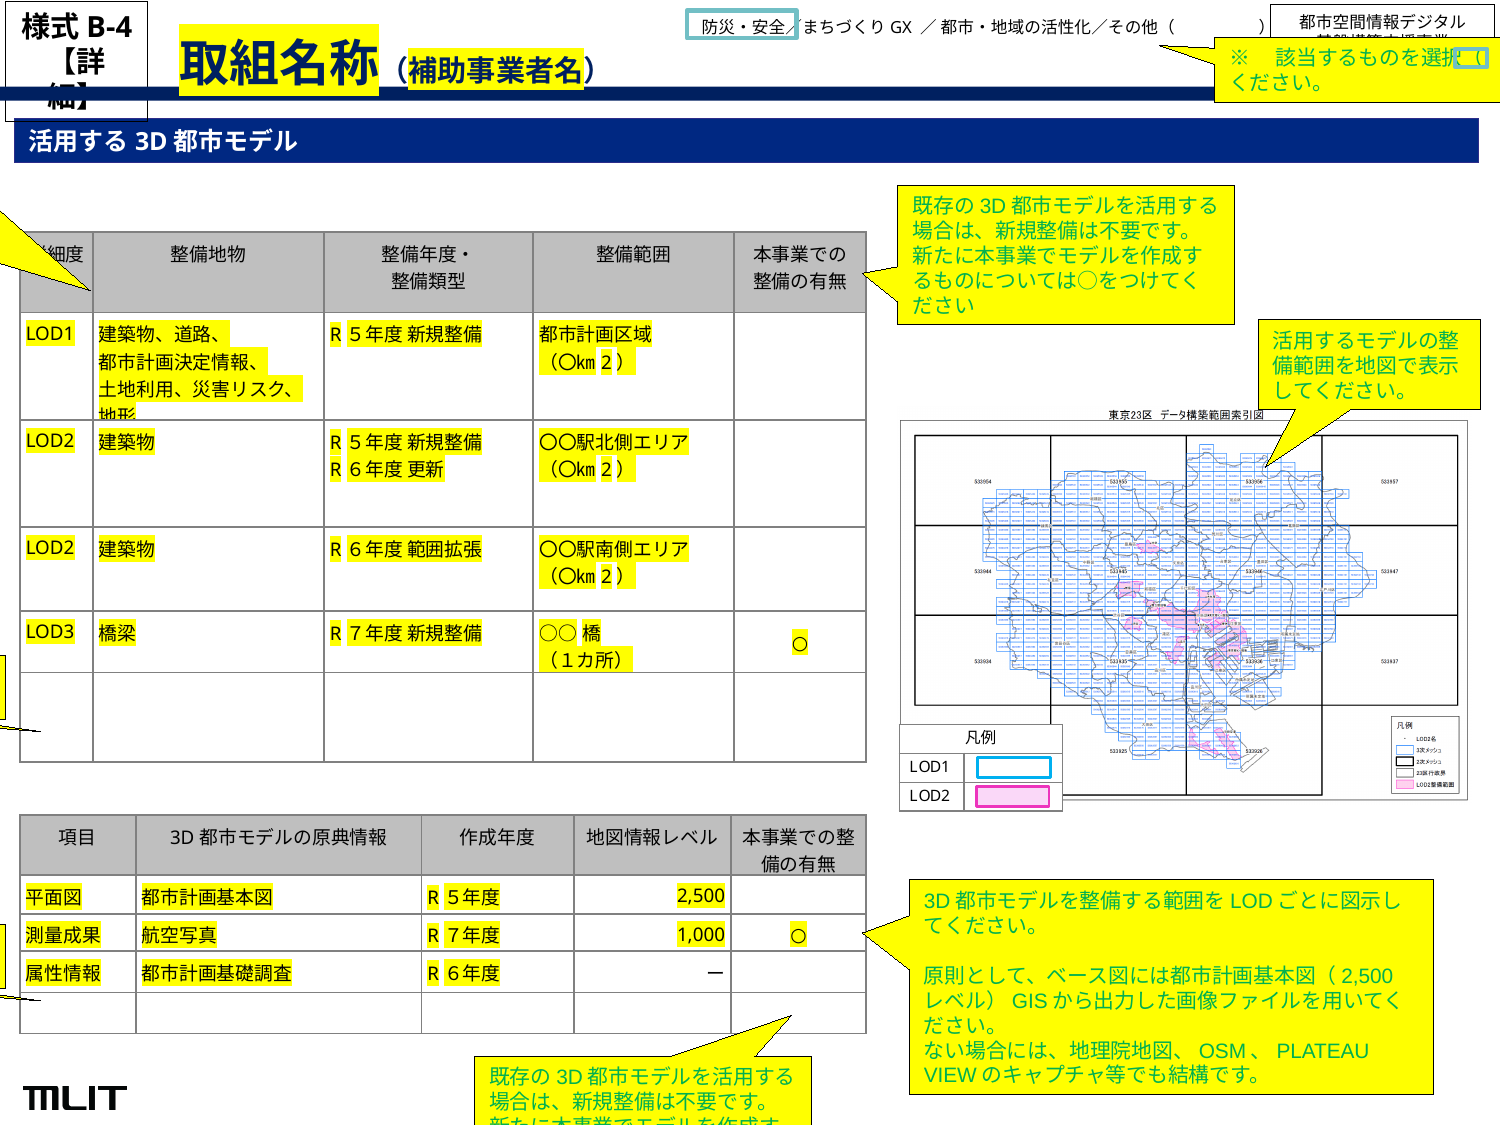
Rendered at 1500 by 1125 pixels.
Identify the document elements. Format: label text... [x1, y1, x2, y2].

table_cell LOD3 [21, 612, 92, 672]
text_box 様式B-4 【詳細】 [5, 103, 148, 122]
table_cell [325, 673, 532, 761]
text_box 3D都市モデルを整備する範囲をLODごとに図示してください。 原則として、ベース図には都市計画基本図（2,500レベル）GISから出力した画像ファイルを用いてください。 ない場合には、地理院地図、OSM、PLATEAU VIEWのキャプチャ等でも結構です。 [862, 879, 1434, 1095]
table_cell [735, 528, 865, 610]
table_cell 建築物、道路、 都市計画決定情報、 土地利用、災害リスク、 地形 [94, 313, 323, 419]
text_box 既存の3D都市モデルを活用する場合は、新規整備は不要です。 新たに本事業でモデルを作成するものについては○をつけてください [862, 185, 1235, 325]
table_header 整備地物 [94, 233, 323, 312]
text_box [0, 84, 1214, 103]
table_cell LOD2 [21, 528, 92, 610]
text_box [1453, 47, 1489, 69]
table_cell 〇〇駅北側エリア （〇㎞2） [534, 421, 733, 526]
table_cell 都市計画基本図 [137, 876, 421, 913]
text_box 防災・安全／まちづくりGX ／ 都市・地域の活性化／その他（ ） [686, 9, 1302, 44]
table_cell R５年度 新規整備 [325, 313, 532, 419]
table_cell ○○橋 （１カ所） [534, 612, 733, 672]
table_cell 建築物 [94, 528, 323, 610]
table_cell [422, 993, 573, 1033]
table_cell 都市計画基礎調査 [137, 952, 421, 992]
table_cell R５年度 [422, 876, 573, 913]
text_box 取組名称（補助事業者名） [164, 21, 1214, 100]
text_box 活用する3D都市モデル [14, 118, 1479, 163]
table_cell ー [575, 952, 730, 992]
table_cell R６年度 [422, 952, 573, 992]
table_cell [732, 993, 865, 1033]
table_cell ○ [732, 915, 865, 950]
table_cell [735, 421, 865, 526]
picture [897, 406, 1472, 816]
text_box [685, 8, 799, 40]
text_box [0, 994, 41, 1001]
table_cell 航空写真 [137, 915, 421, 950]
picture [23, 1086, 127, 1110]
table_cell 1,000 [575, 915, 730, 950]
table_cell LOD2 [21, 421, 92, 526]
table_cell ○ [735, 612, 865, 672]
table_cell [21, 673, 92, 761]
text_box ※ 該当するものを選択（ で囲む）してください。 [1159, 37, 1500, 103]
table_header 本事業での 整備の有無 [735, 233, 865, 312]
table_cell R５年度 新規整備 R６年度 更新 [325, 421, 532, 526]
table_header 本事業での整備の有無 [732, 816, 865, 874]
table_header 3D都市モデルの原典情報 [137, 816, 421, 874]
table_cell [534, 673, 733, 761]
table_cell 〇〇駅南側エリア （〇㎞2） [534, 528, 733, 610]
table_cell [575, 993, 730, 1033]
table_header 整備年度・ 整備類型 [325, 233, 532, 312]
table_cell 2,500 [575, 876, 730, 913]
text_box 都市空間情報デジタル 基盤構築支援事業 （民間サービス実装タイプ） [1270, 4, 1495, 37]
table_cell [732, 876, 865, 913]
text_box 整備年度（過年度整備済み及び令和7年度以降の予定含む）及び整備類型を記入してください。 整備類型は、新規整備、更新、範囲拡張、詳細度拡張のいずれかを記入してください。 [0, 210, 91, 291]
table_cell [137, 993, 421, 1033]
table_cell [94, 673, 323, 761]
table_header 作成年度 [422, 816, 573, 874]
table_cell R７年度 [422, 915, 573, 950]
table_header 詳細度 [21, 233, 92, 312]
table_cell R６年度 範囲拡張 [325, 528, 532, 610]
table_cell 建築物 [94, 421, 323, 526]
table_header 地図情報レベル [575, 816, 730, 874]
table_cell [735, 313, 865, 419]
table_cell 属性情報 [21, 952, 135, 992]
table_cell 都市計画区域 （〇㎞2） [534, 313, 733, 419]
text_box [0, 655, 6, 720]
table_cell 測量成果 [21, 915, 135, 950]
table_cell [735, 673, 865, 761]
text_box 様式B-4 【詳細】 [5, 1, 148, 84]
table_cell [732, 952, 865, 992]
table_header 項目 [21, 816, 135, 874]
text_box 既存の3D都市モデルを活用する場合は、新規整備は不要です。 新たに本事業でモデルを作成するものについては○をつけてください [474, 1015, 812, 1125]
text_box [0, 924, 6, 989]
table_cell 平面図 [21, 876, 135, 913]
table_cell R７年度 新規整備 [325, 612, 532, 672]
table_header 整備範囲 [534, 233, 733, 312]
table_cell 橋梁 [94, 612, 323, 672]
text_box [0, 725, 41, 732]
table_cell [21, 993, 135, 1033]
table_cell LOD1 [21, 313, 92, 419]
text_box 活用するモデルの整備範囲を地図で表示してください。 [1258, 319, 1481, 410]
